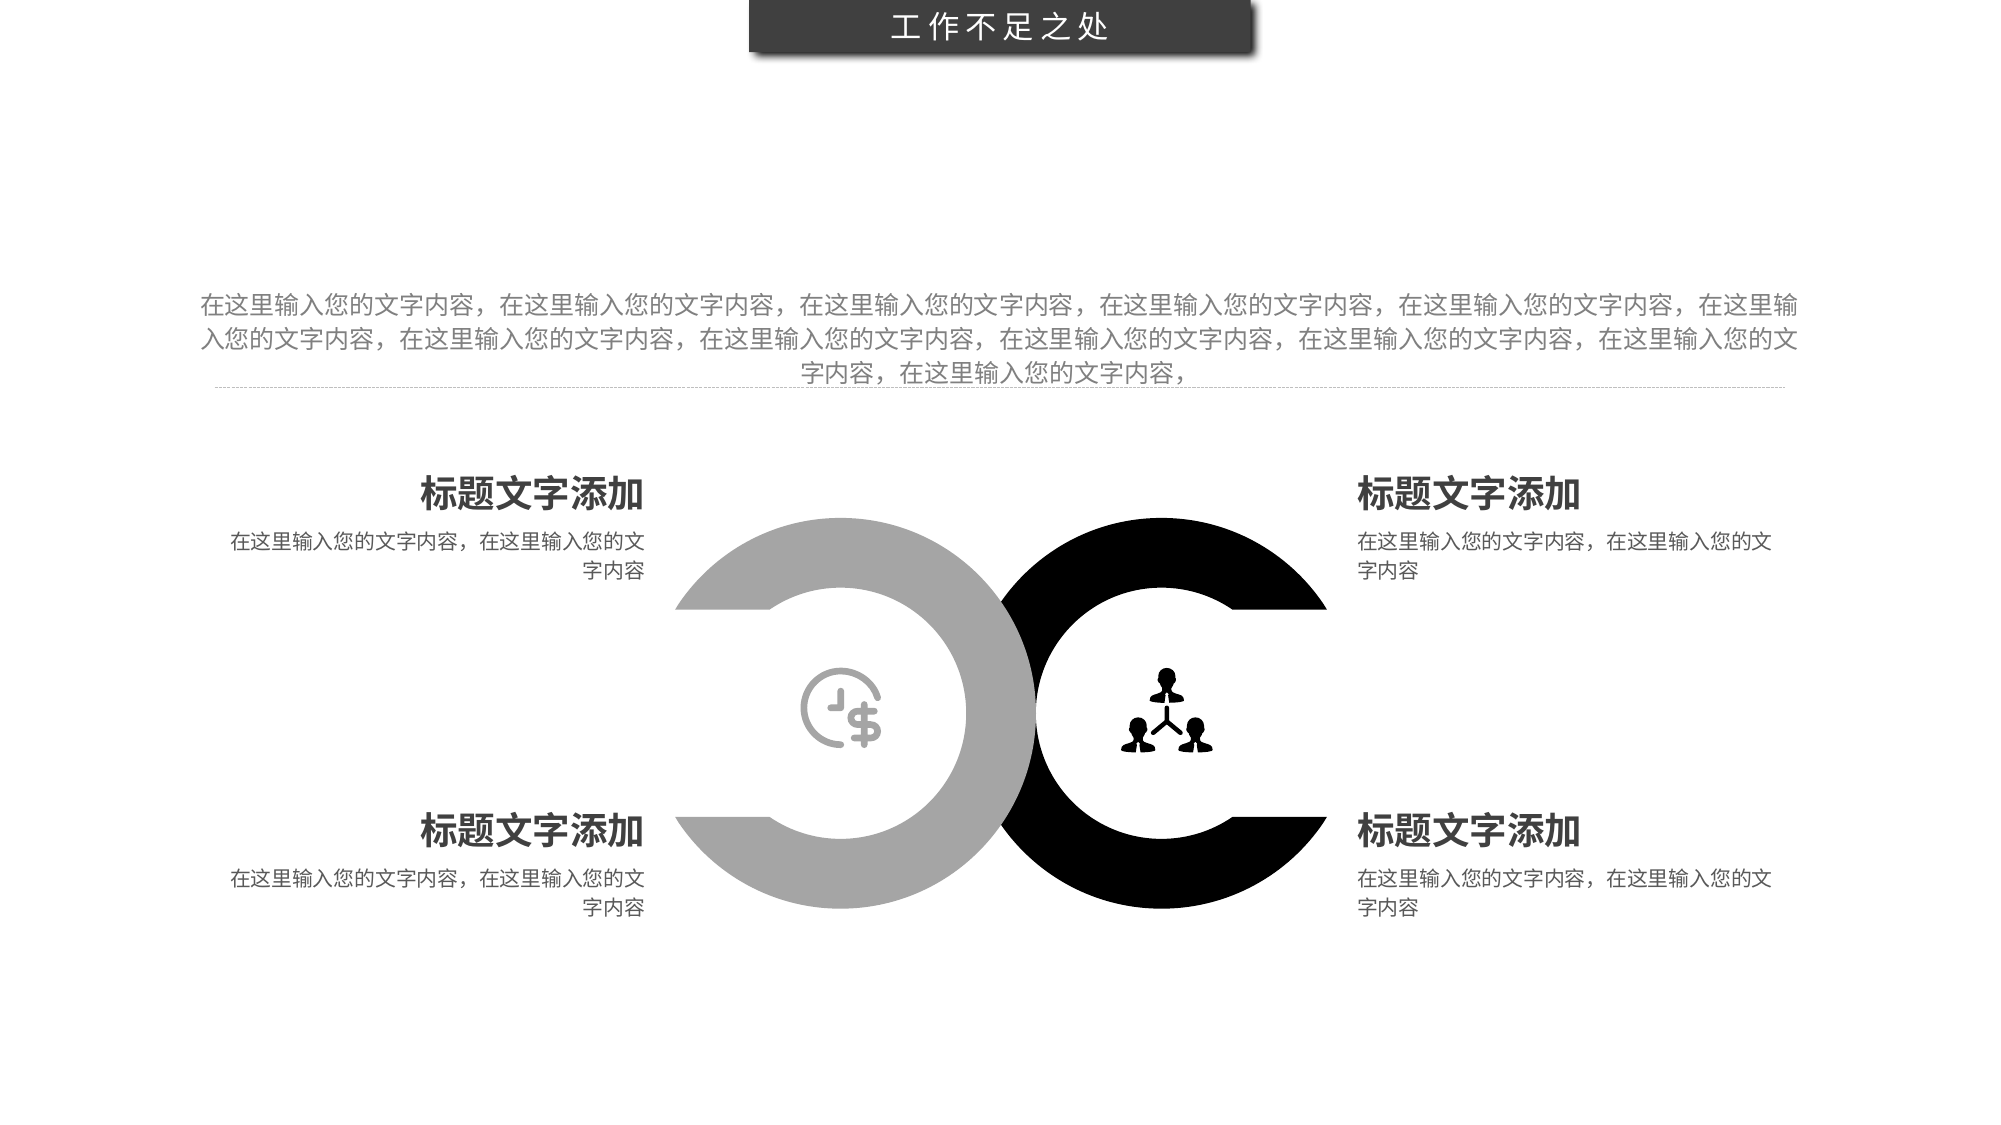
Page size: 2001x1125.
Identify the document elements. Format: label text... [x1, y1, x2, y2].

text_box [181, 277, 1819, 423]
text_box [1001, 719, 1329, 910]
text_box [847, 701, 882, 749]
text_box [1149, 667, 1184, 703]
text_box [800, 667, 881, 749]
text_box 工作不足之处 [749, 0, 1251, 53]
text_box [1342, 799, 1800, 926]
text_box [1001, 516, 1329, 708]
text_box [1121, 717, 1156, 753]
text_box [202, 799, 660, 926]
text_box [1150, 705, 1183, 736]
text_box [202, 462, 660, 589]
text_box [1178, 717, 1213, 753]
text_box [673, 516, 1038, 910]
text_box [1342, 462, 1800, 589]
